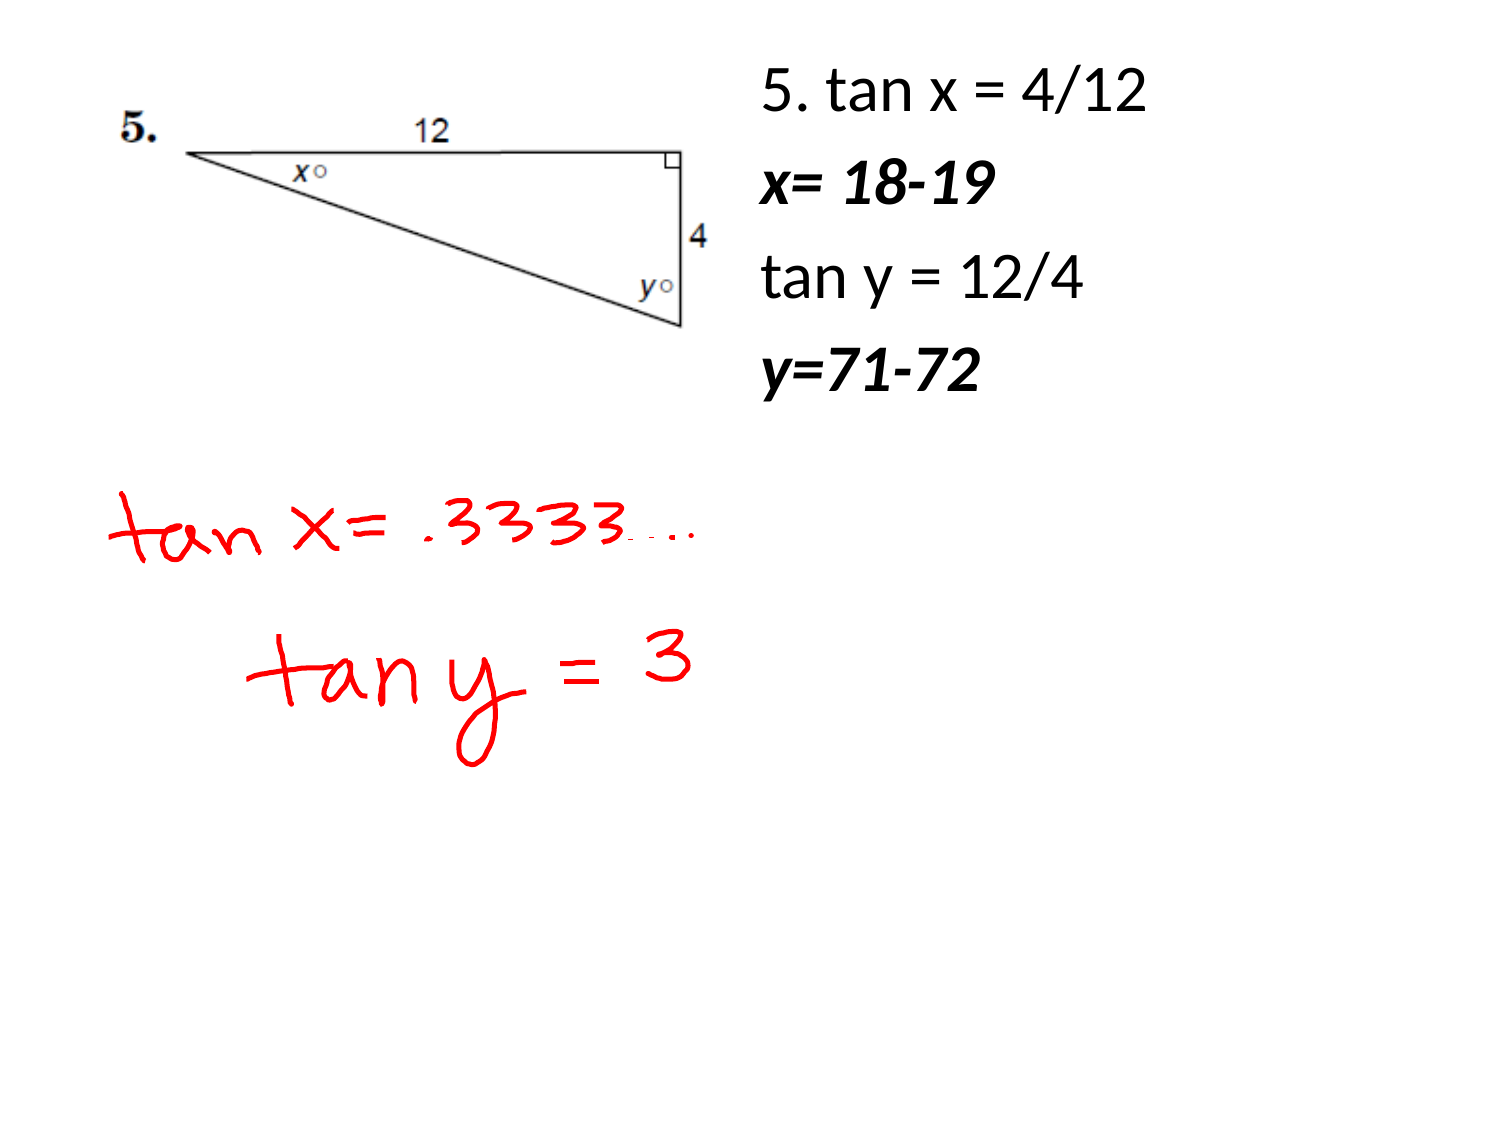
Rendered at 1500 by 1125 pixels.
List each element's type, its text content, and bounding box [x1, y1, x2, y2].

text_box [135, 542, 146, 562]
text_box [446, 499, 479, 544]
picture [74, 62, 815, 385]
text_box [293, 509, 334, 549]
text_box [120, 492, 136, 532]
text_box [108, 525, 211, 561]
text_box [246, 631, 689, 765]
text_box [347, 516, 386, 524]
text_box [291, 508, 314, 527]
text_box [593, 504, 623, 544]
text_box [487, 502, 532, 541]
text_box 5. tan x = 4/12 x= 18-19 tan y = 12/4 y=71-72 [745, 37, 1496, 413]
text_box [353, 532, 385, 536]
text_box [538, 504, 585, 544]
text_box [213, 529, 260, 554]
text_box [315, 528, 340, 550]
text_box [425, 536, 432, 542]
